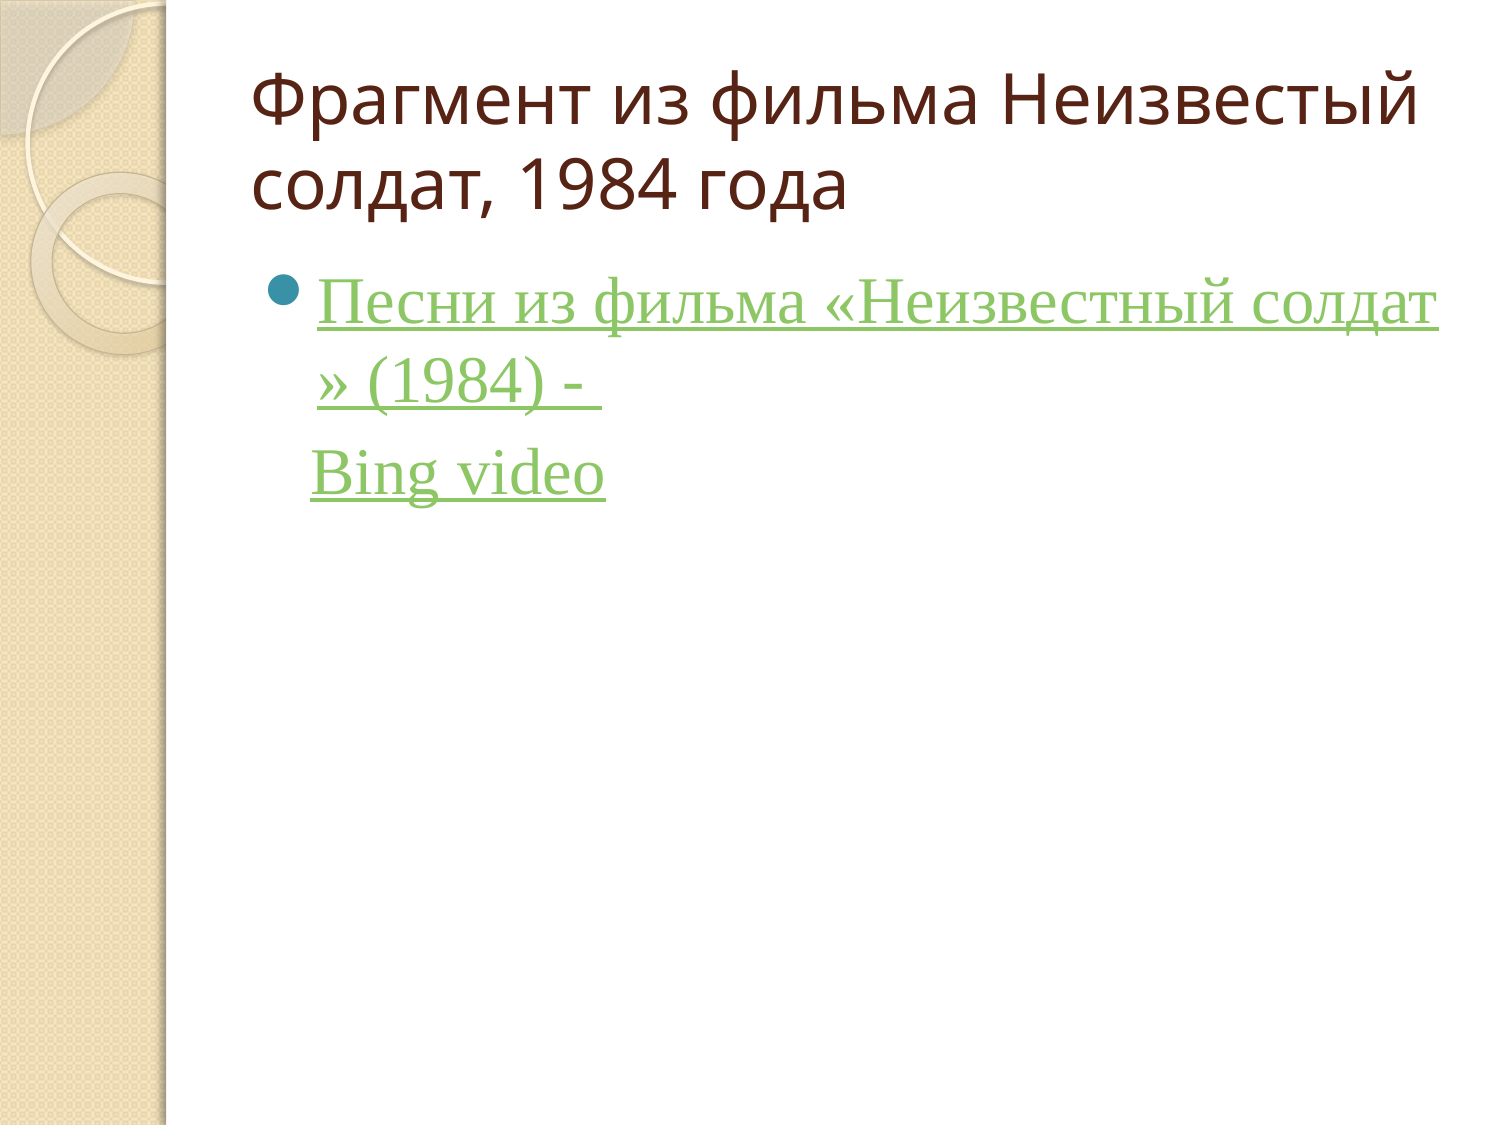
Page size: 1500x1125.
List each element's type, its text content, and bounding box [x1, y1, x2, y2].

list Песни из фильма «Неизвестный солдат» (1984) - Bing video [235, 237, 1466, 1025]
title Фрагмент из фильма Неизвестый солдат, 1984 года [235, 45, 1466, 233]
